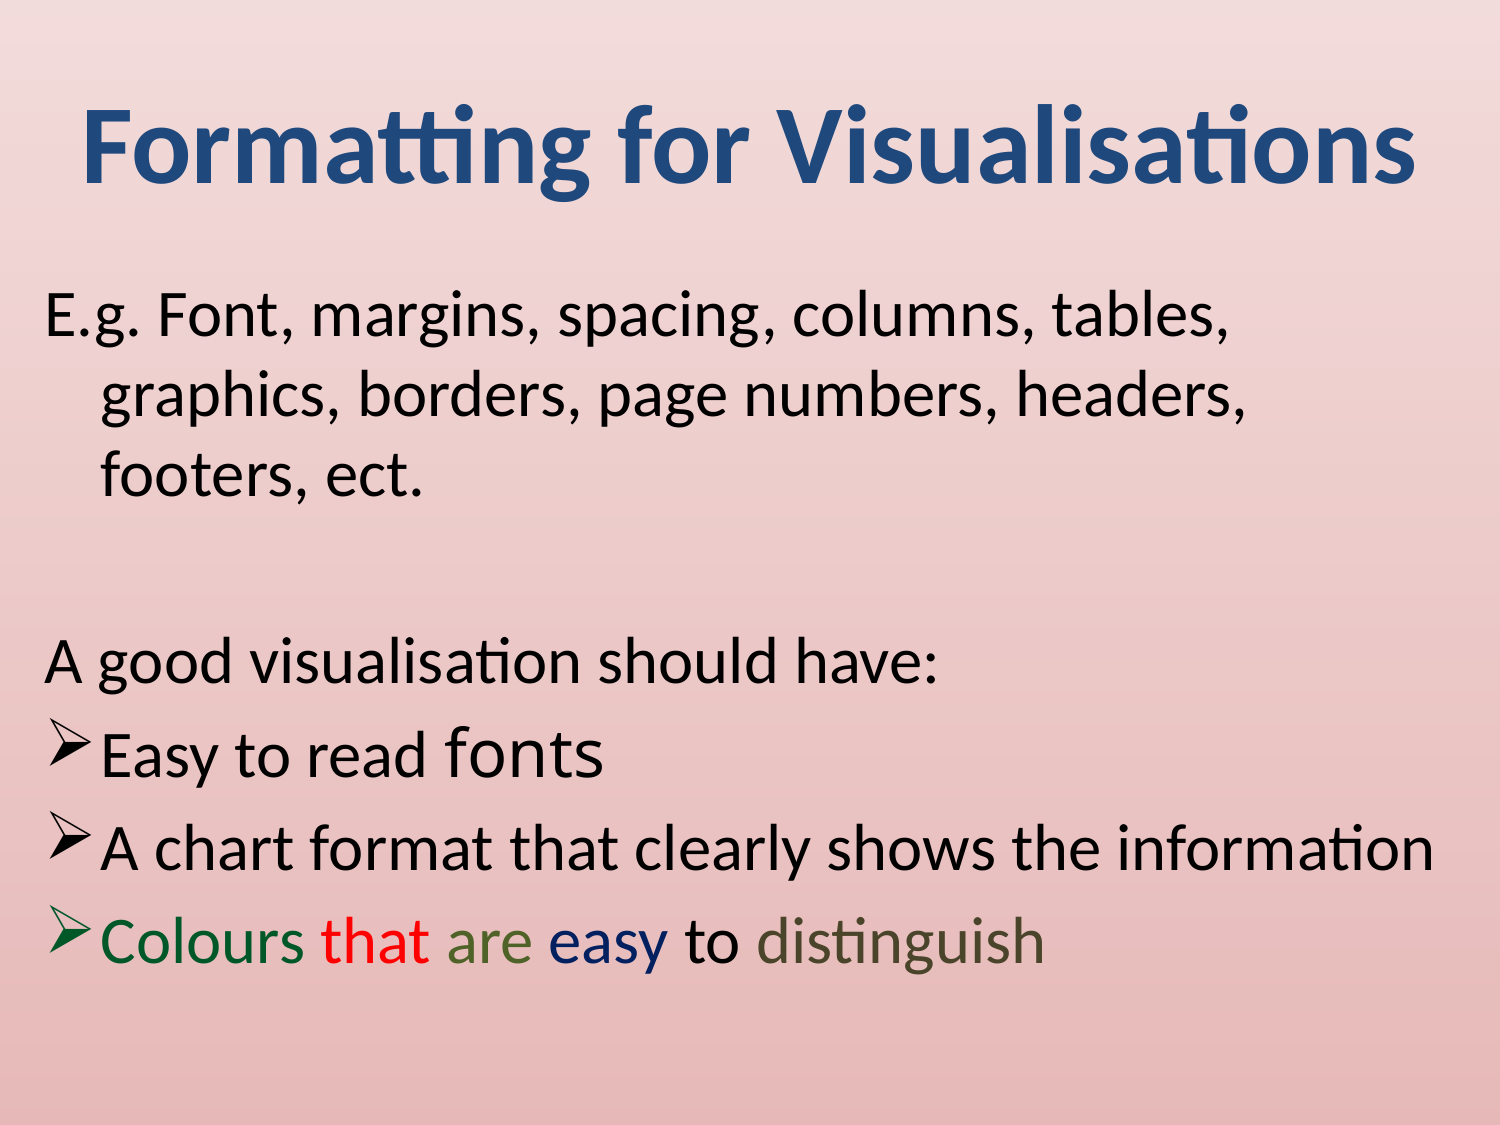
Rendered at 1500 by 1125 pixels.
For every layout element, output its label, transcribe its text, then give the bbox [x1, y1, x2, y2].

list E.g. Font, margins, spacing, columns, tables, graphics, borders, page numbers, headers, footers, ect. A good visualisation should have: Easy to read fonts A chart format that clearly shows the information Colours that are easy to distinguish [29, 262, 1471, 1083]
title Formatting for Visualisations [53, 45, 1447, 233]
